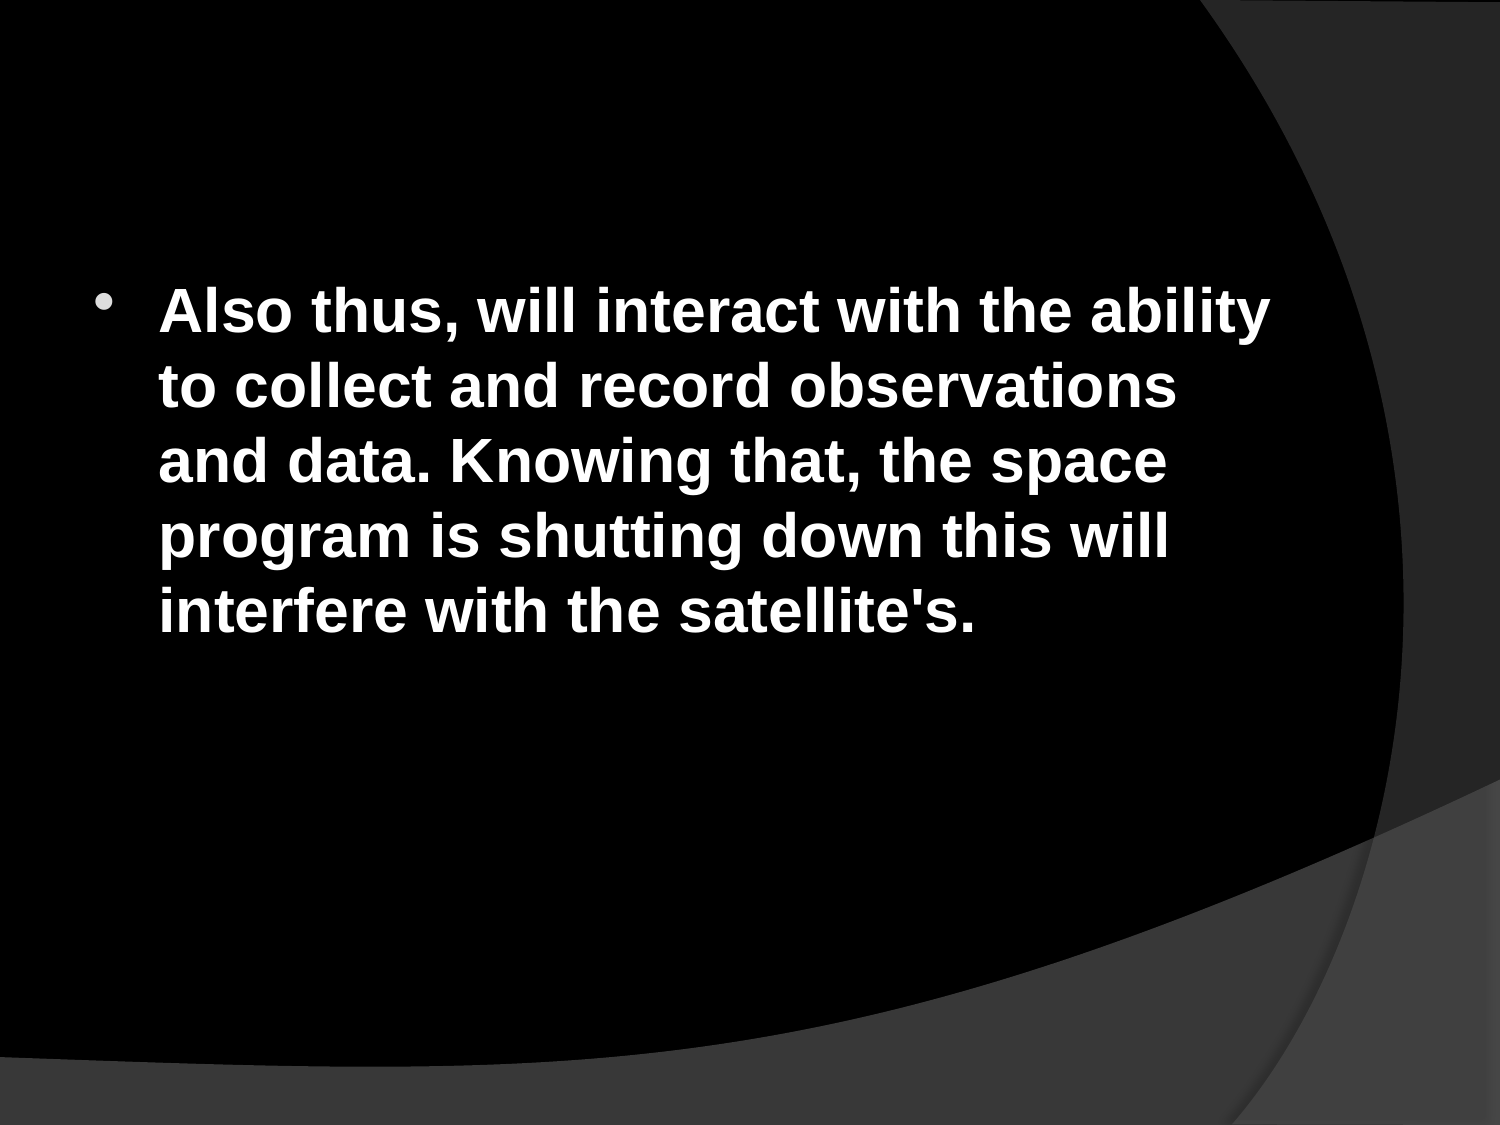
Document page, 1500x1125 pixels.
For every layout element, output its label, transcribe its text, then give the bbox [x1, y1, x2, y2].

list Also thus, will interact with the ability to collect and record observations and data. Knowing that, the space program is shutting down this will interfere with the satellite's. [75, 262, 1300, 1005]
